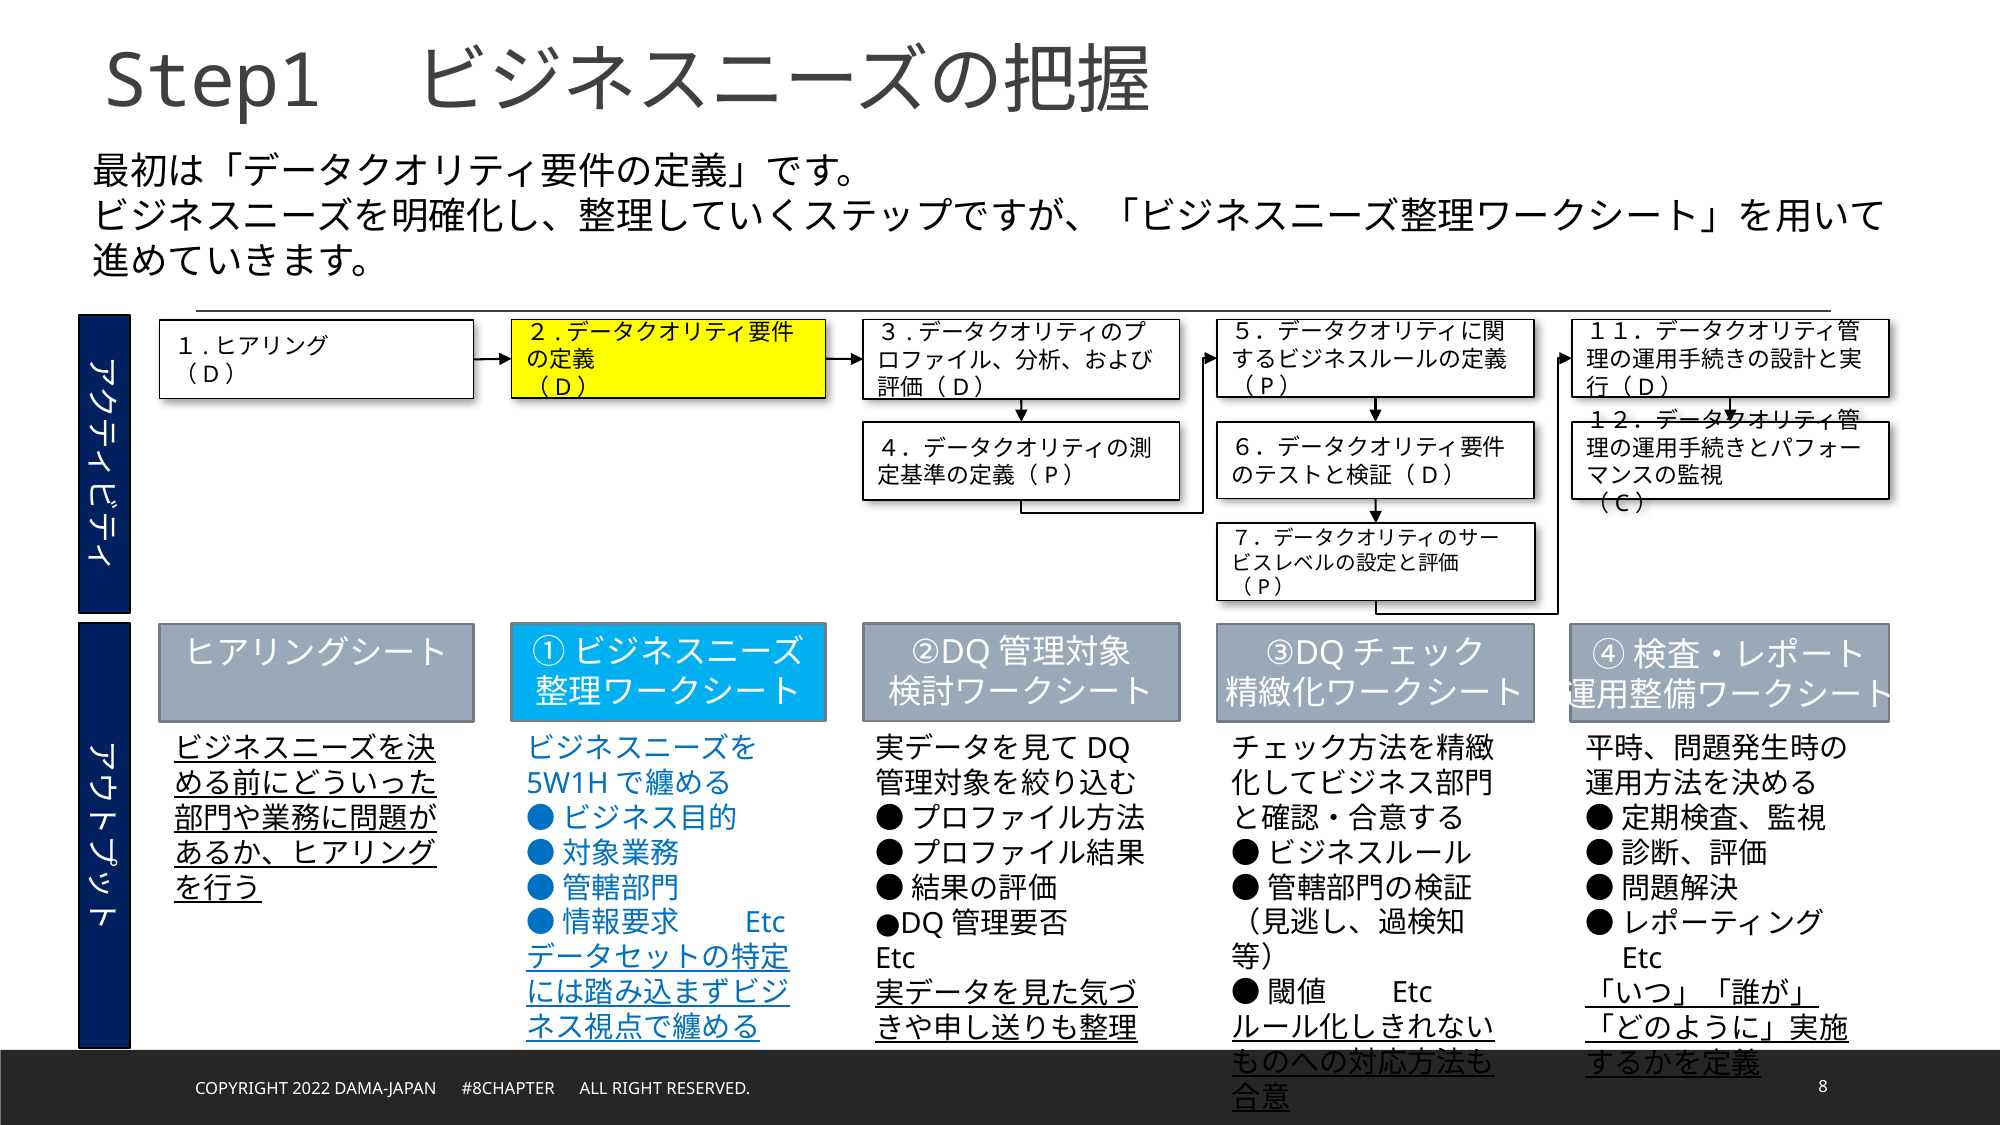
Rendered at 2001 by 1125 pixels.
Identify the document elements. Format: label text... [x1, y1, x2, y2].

text_box ②DQ管理対象 検討ワークシート [862, 622, 1181, 722]
text_box ヒアリングシート [158, 623, 475, 723]
text_box １.ヒアリング （D） [159, 335, 474, 399]
text_box ③DQチェック 精緻化ワークシート [1216, 623, 1535, 723]
text_box ４．データクオリティの測定基準の定義（P） [863, 421, 1045, 500]
text_box 平時、問題発生時の運用方法を決める ●定期検査、監視 ●診断、評価 ●問題解決 ●レポーティング Etc 「いつ」「誰が」「どのように」実施するかを定義 [1570, 723, 1885, 1087]
slide_number 8 [1803, 1057, 1932, 1118]
text_box ５．データクオリティに関するビジネスルールの定義（P） [1216, 335, 1535, 397]
text_box ２.データクオリティ要件の定義 （D） [511, 335, 826, 398]
text_box １２．データクオリティ管理の運用手続きとパフォーマンスの監視 （C） [1605, 421, 1889, 500]
text_box アクティビティ [78, 335, 131, 614]
text_box 実データを見てDQ管理対象を絞り込む ●プロファイル方法 ●プロファイル結果 ●結果の評価 ●DQ管理要否 Etc 実データを見た気づきや申し送りも整理 [860, 723, 1175, 1052]
text_box ビジネスニーズを決める前にどういった部門や業務に問題があるか、ヒアリングを行う [159, 723, 474, 912]
text_box ３.データクオリティのプロファイル、分析、および評価（D） [863, 335, 1045, 399]
text_box ④検査・レポート 運用整備ワークシート [1569, 623, 1890, 723]
text_box ①ビジネスニーズ 整理ワークシート [510, 622, 827, 722]
text_box アウトプット [78, 623, 131, 1049]
title Step1 ビジネスニーズの把握 [87, 47, 1830, 130]
text_box チェック方法を精緻化してビジネス部門と確認・合意する ●ビジネスルール ●管轄部門の検証（見逃し、過検知等） ●閾値 Etc ルール化しきれないものへの対応方法も合意 [1217, 723, 1531, 1121]
footer Copyright 2022 DAMA-JAPAN #8chapter All right reserved. [180, 1057, 1299, 1118]
text_box １１．データクオリティ管理の運用手続きの設計と実行（D） [1571, 335, 1889, 397]
text_box ビジネスニーズを5W1Hで纏める ●ビジネス目的 ●対象業務 ●管轄部門 ●情報要求 Etc データセットの特定には踏み込まずビジネス視点で纏める [511, 723, 826, 1052]
text_box 最初は「データクオリティ要件の定義」です。 ビジネスニーズを明確化し、整理していくステップですが、「ビジネスニーズ整理ワークシート」を用いて進めていきます。 [78, 139, 1922, 335]
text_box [1047, 330, 1191, 528]
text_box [1352, 381, 1596, 578]
text_box ６．データクオリティ要件のテストと検証（D） [1216, 421, 1349, 499]
text_box ７．データクオリティのサービスレベルの設定と評価（P） [1216, 523, 1535, 601]
